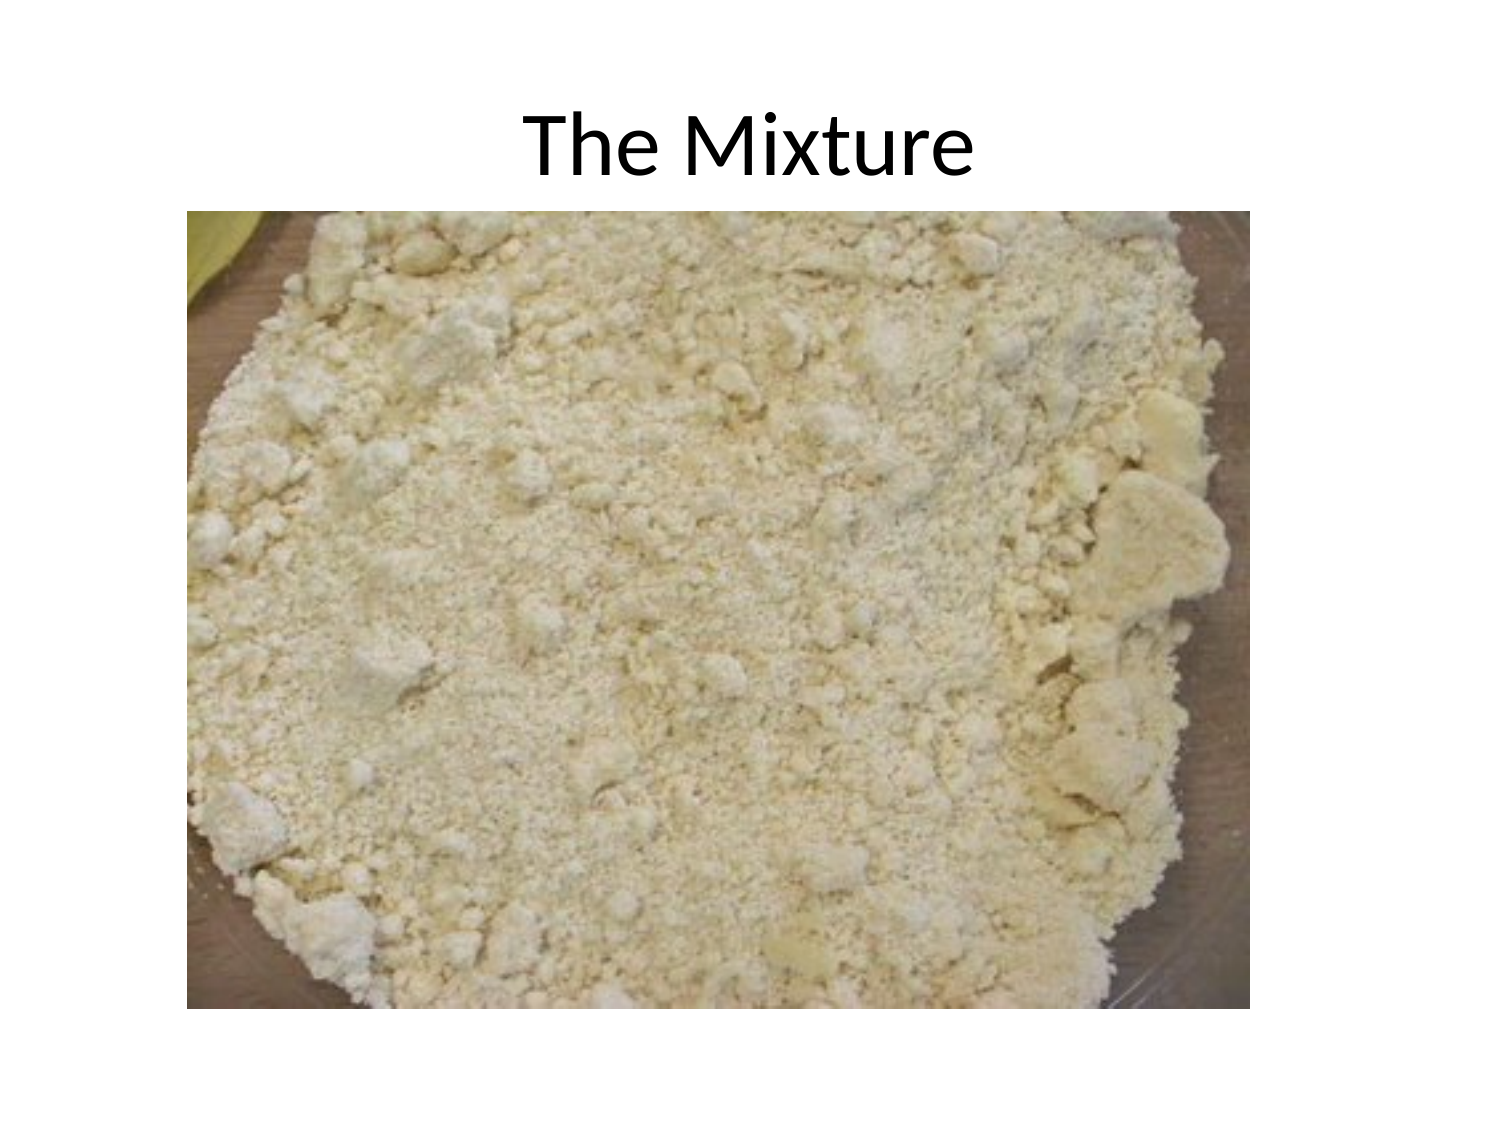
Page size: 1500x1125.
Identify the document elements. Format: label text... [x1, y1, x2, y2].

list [187, 211, 1251, 1009]
title The Mixture [75, 45, 1425, 233]
